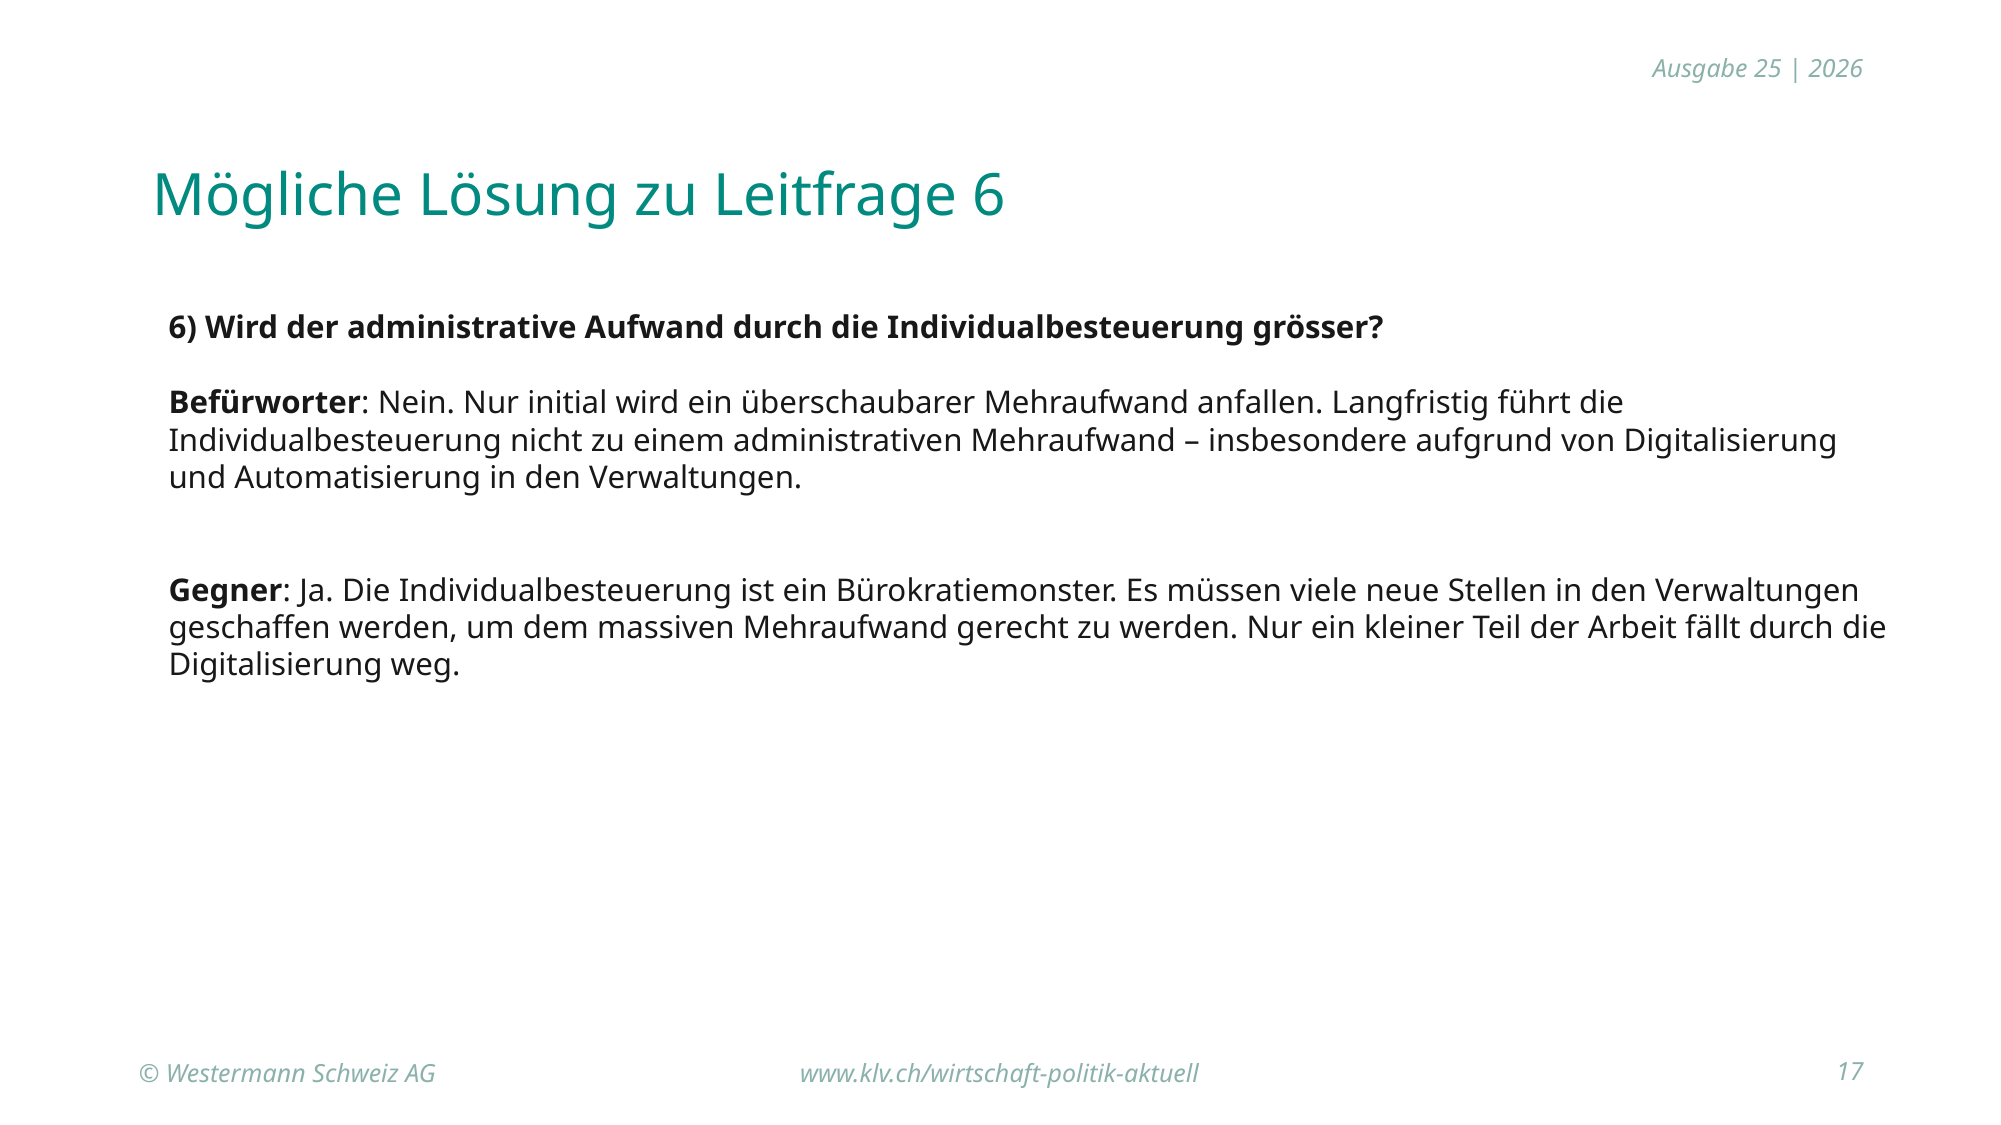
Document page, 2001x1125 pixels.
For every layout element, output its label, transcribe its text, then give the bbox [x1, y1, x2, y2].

text_box 6) Wird der administrative Aufwand durch die Individualbesteuerung grösser? Befürworter: Nein. Nur initial wird ein überschaubarer Mehraufwand anfallen. Langfristig führt die Individualbesteuerung nicht zu einem administrativen Mehraufwand – insbesondere aufgrund von Digitalisierung und Automatisierung in den Verwaltungen. Gegner: Ja. Die Individualbesteuerung ist ein Bürokratiemonster. Es müssen viele neue Stellen in den Verwaltungen geschaffen werden, um dem massiven Mehraufwand gerecht zu werden. Nur ein kleiner Teil der Arbeit fällt durch die Digitalisierung weg. [153, 300, 1908, 727]
text_box Mögliche Lösung zu Leitfrage 6 [137, 92, 1863, 300]
